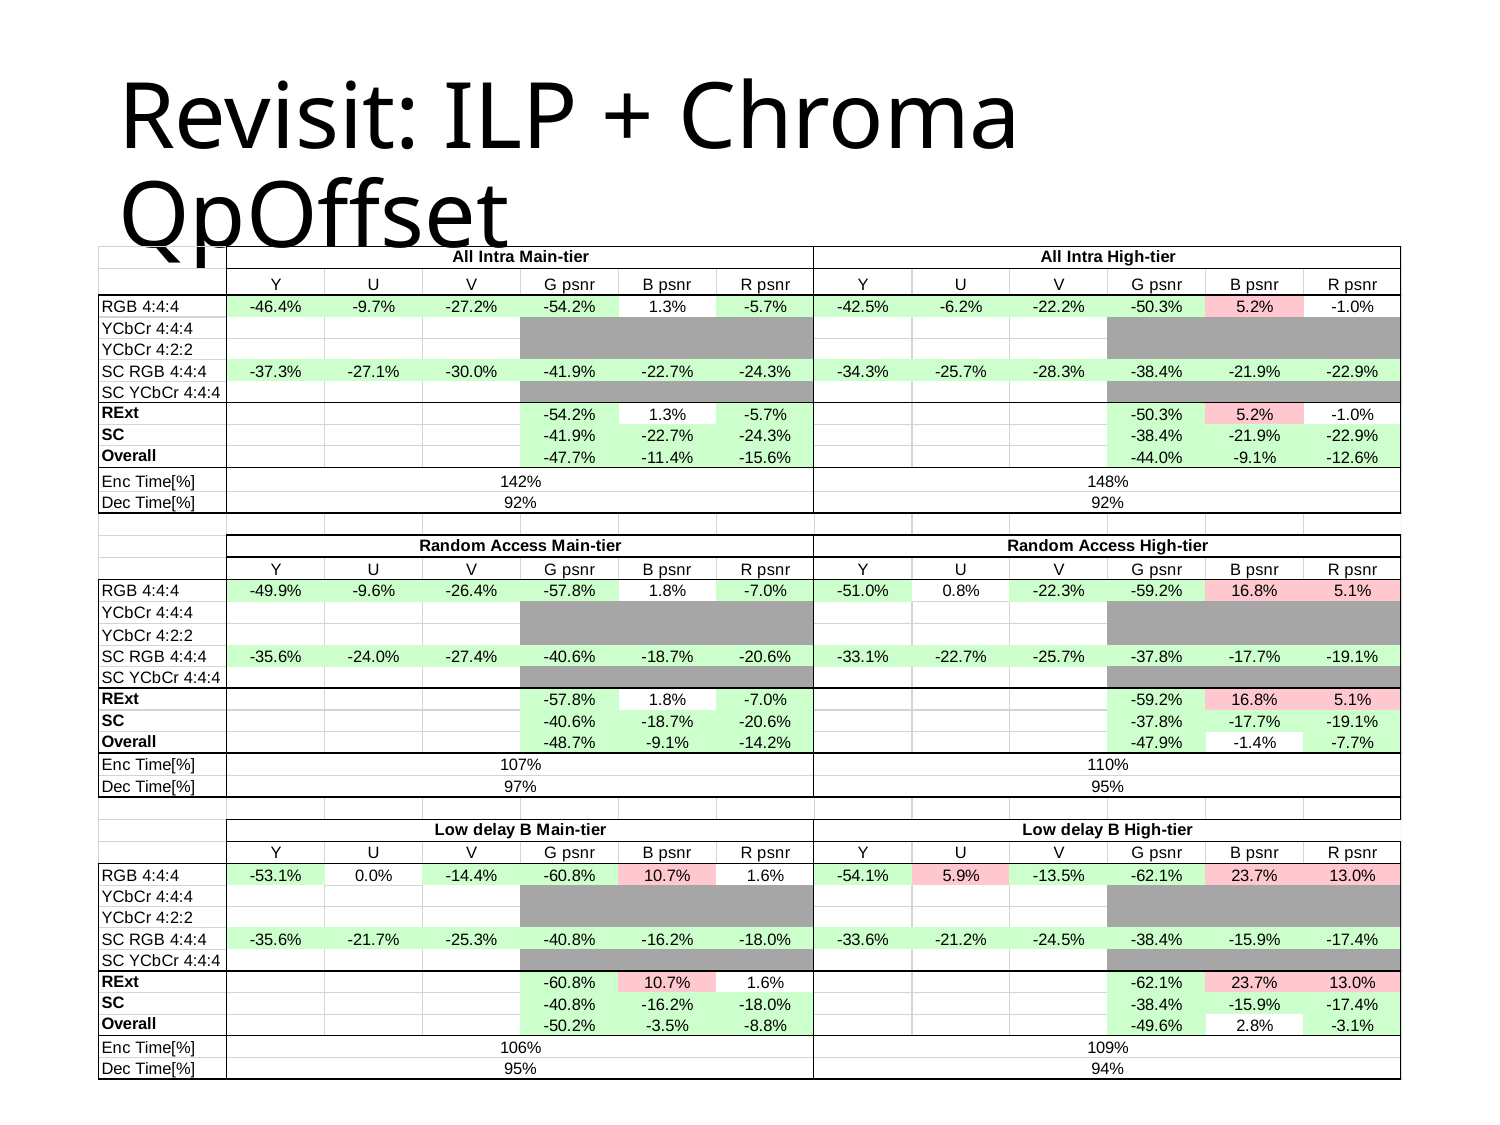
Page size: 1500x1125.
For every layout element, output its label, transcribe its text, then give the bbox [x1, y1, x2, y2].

title Revisit: ILP + Chroma QpOffset [103, 59, 1397, 246]
picture [98, 246, 1402, 1080]
